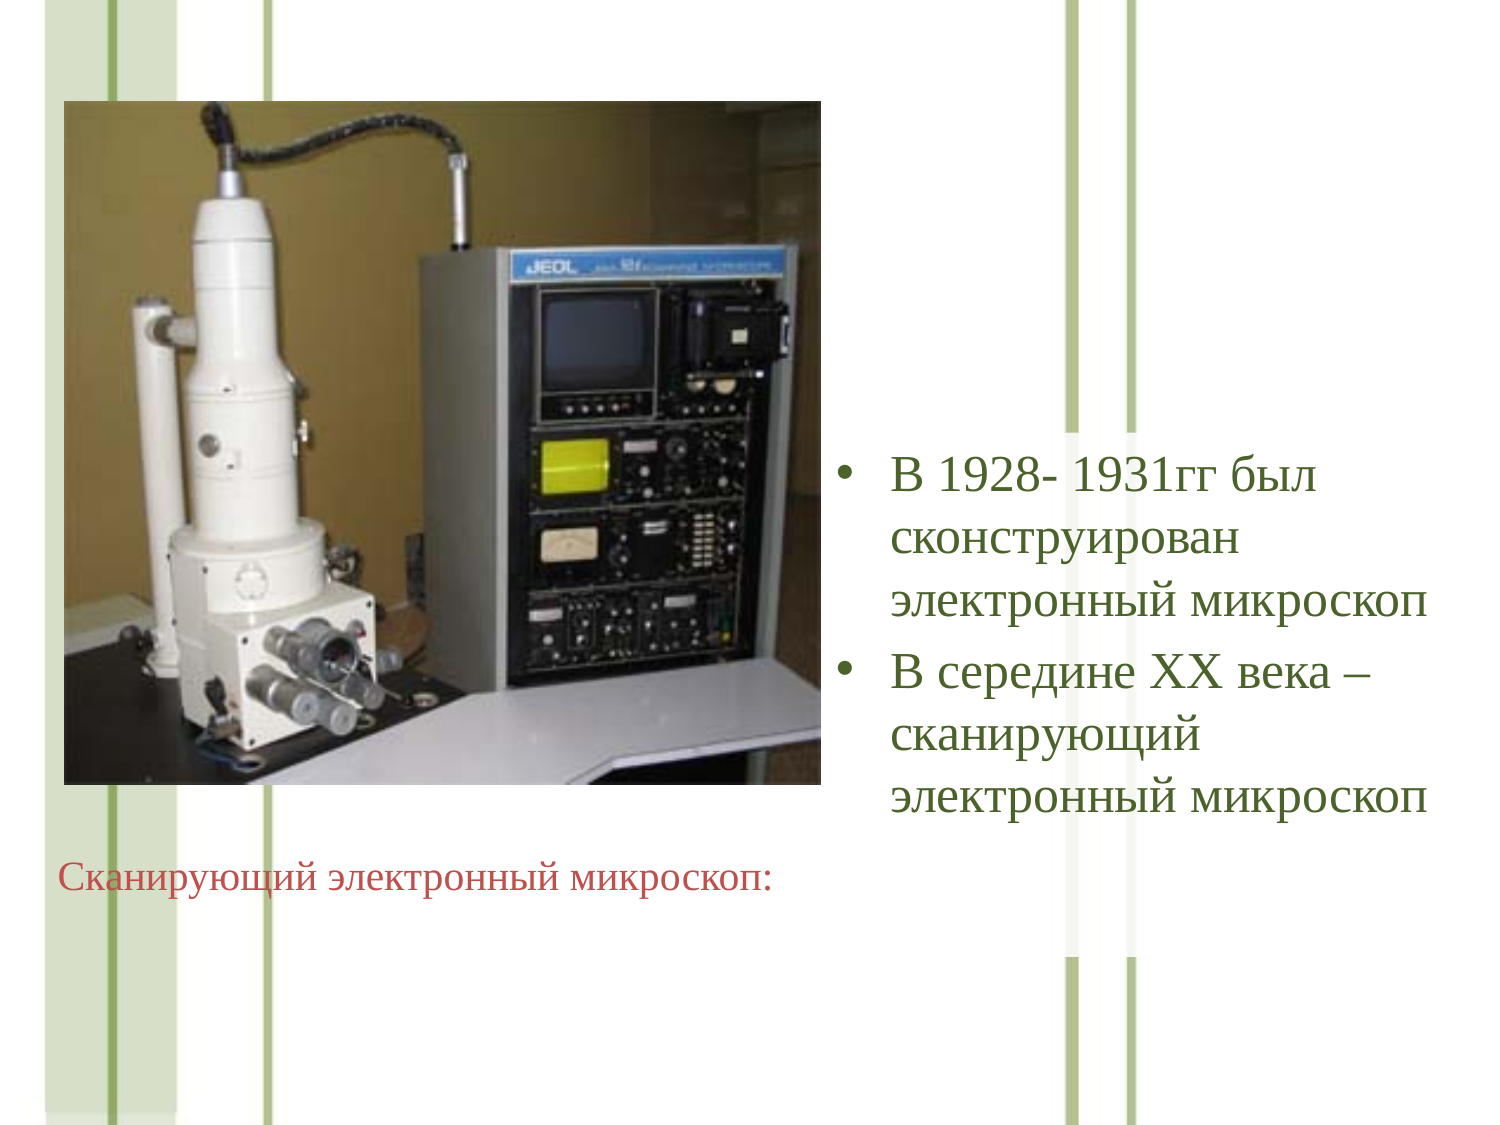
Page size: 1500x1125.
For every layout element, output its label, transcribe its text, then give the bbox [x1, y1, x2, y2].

text_box Сканирующий электронный микроскоп: [42, 796, 799, 907]
picture [0, 0, 1500, 1125]
list В 1928- 1931гг был сконструирован электронный микроскоп В середине ХХ века – сканирующий электронный микроскоп [820, 432, 1449, 958]
